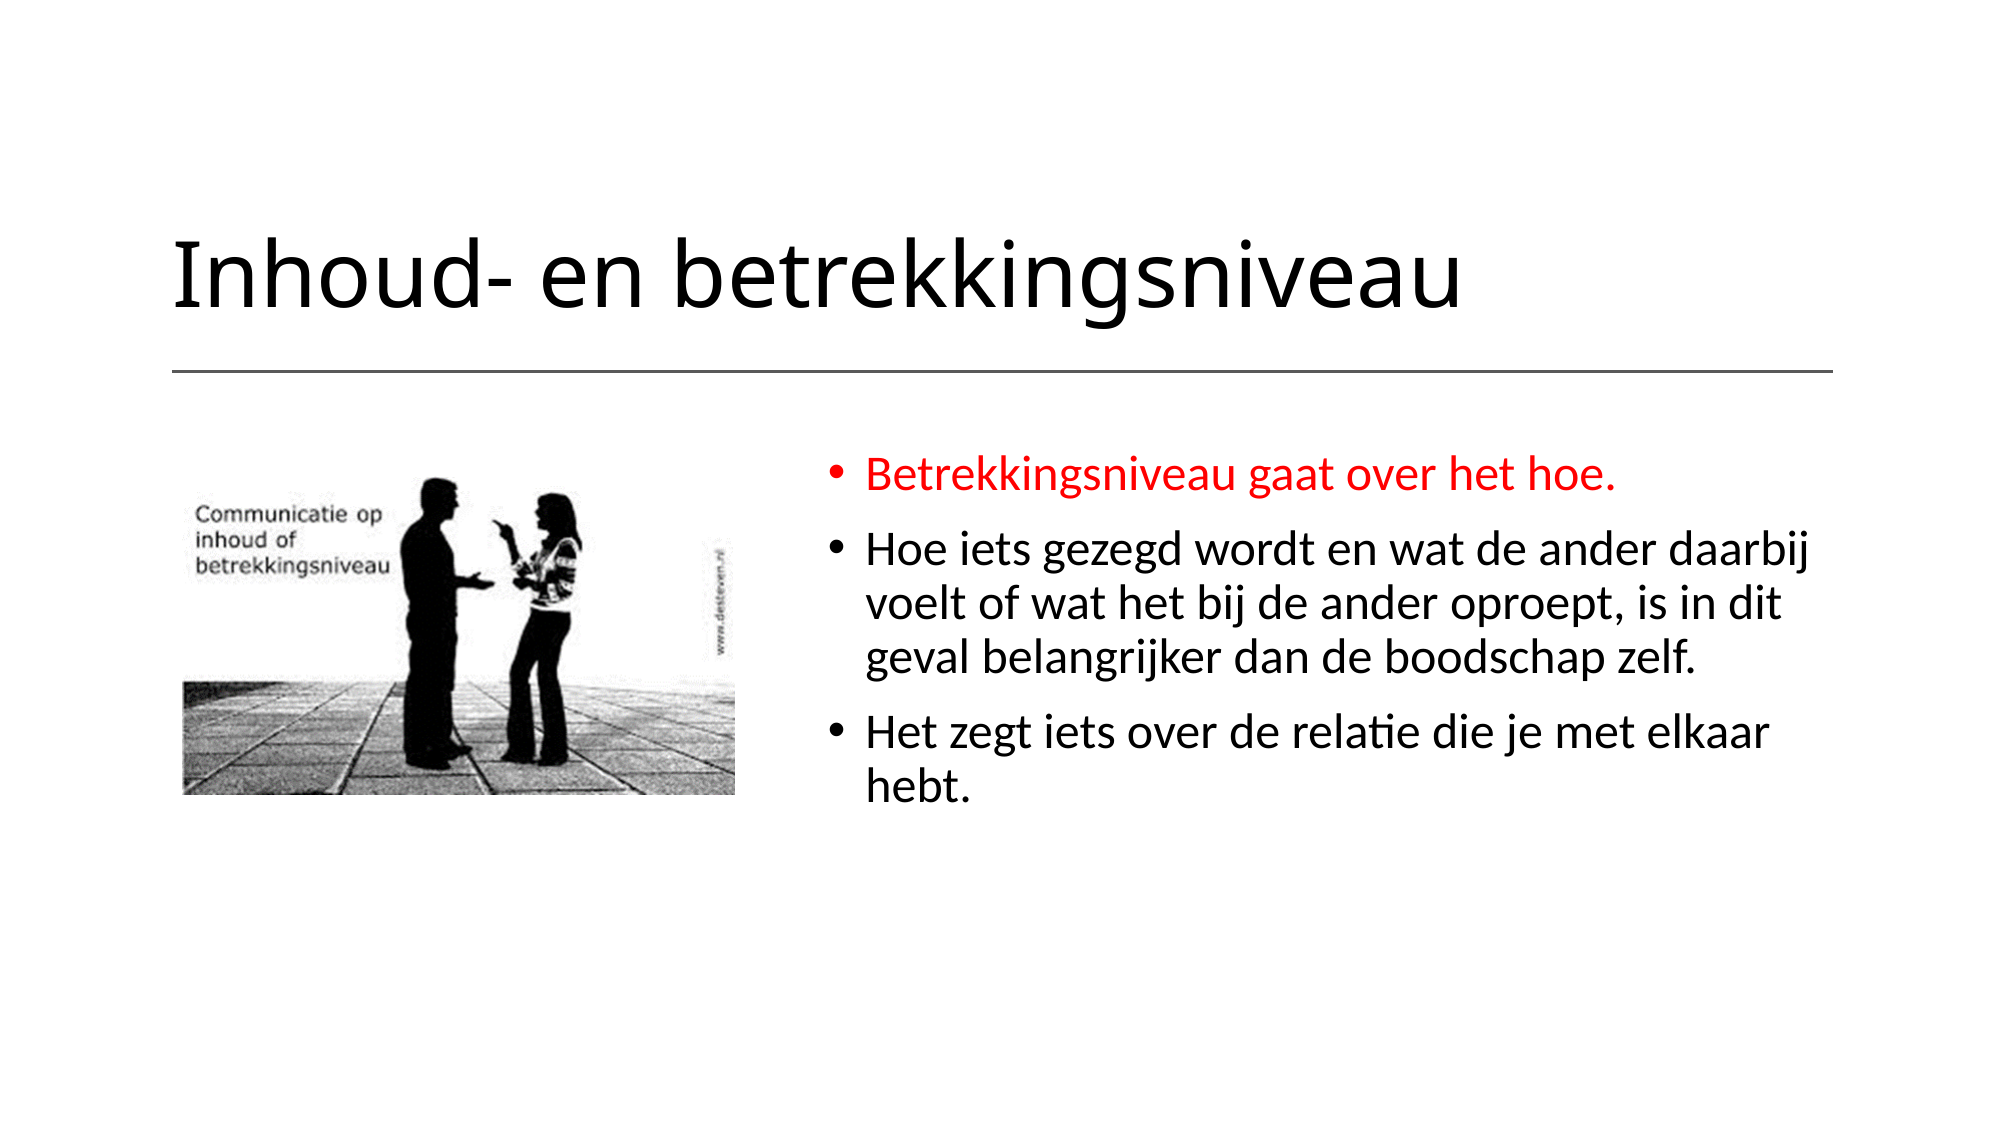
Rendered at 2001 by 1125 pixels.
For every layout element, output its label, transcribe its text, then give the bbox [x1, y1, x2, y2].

picture [182, 461, 735, 795]
list Betrekkingsniveau gaat over het hoe. Hoe iets gezegd wordt en wat de ander daarbij voelt of wat het bij de ander oproept, is in dit geval belangrijker dan de boodschap zelf. Het zegt iets over de relatie die je met elkaar hebt. [812, 440, 1844, 968]
title Inhoud- en betrekkingsniveau [157, 160, 1895, 335]
